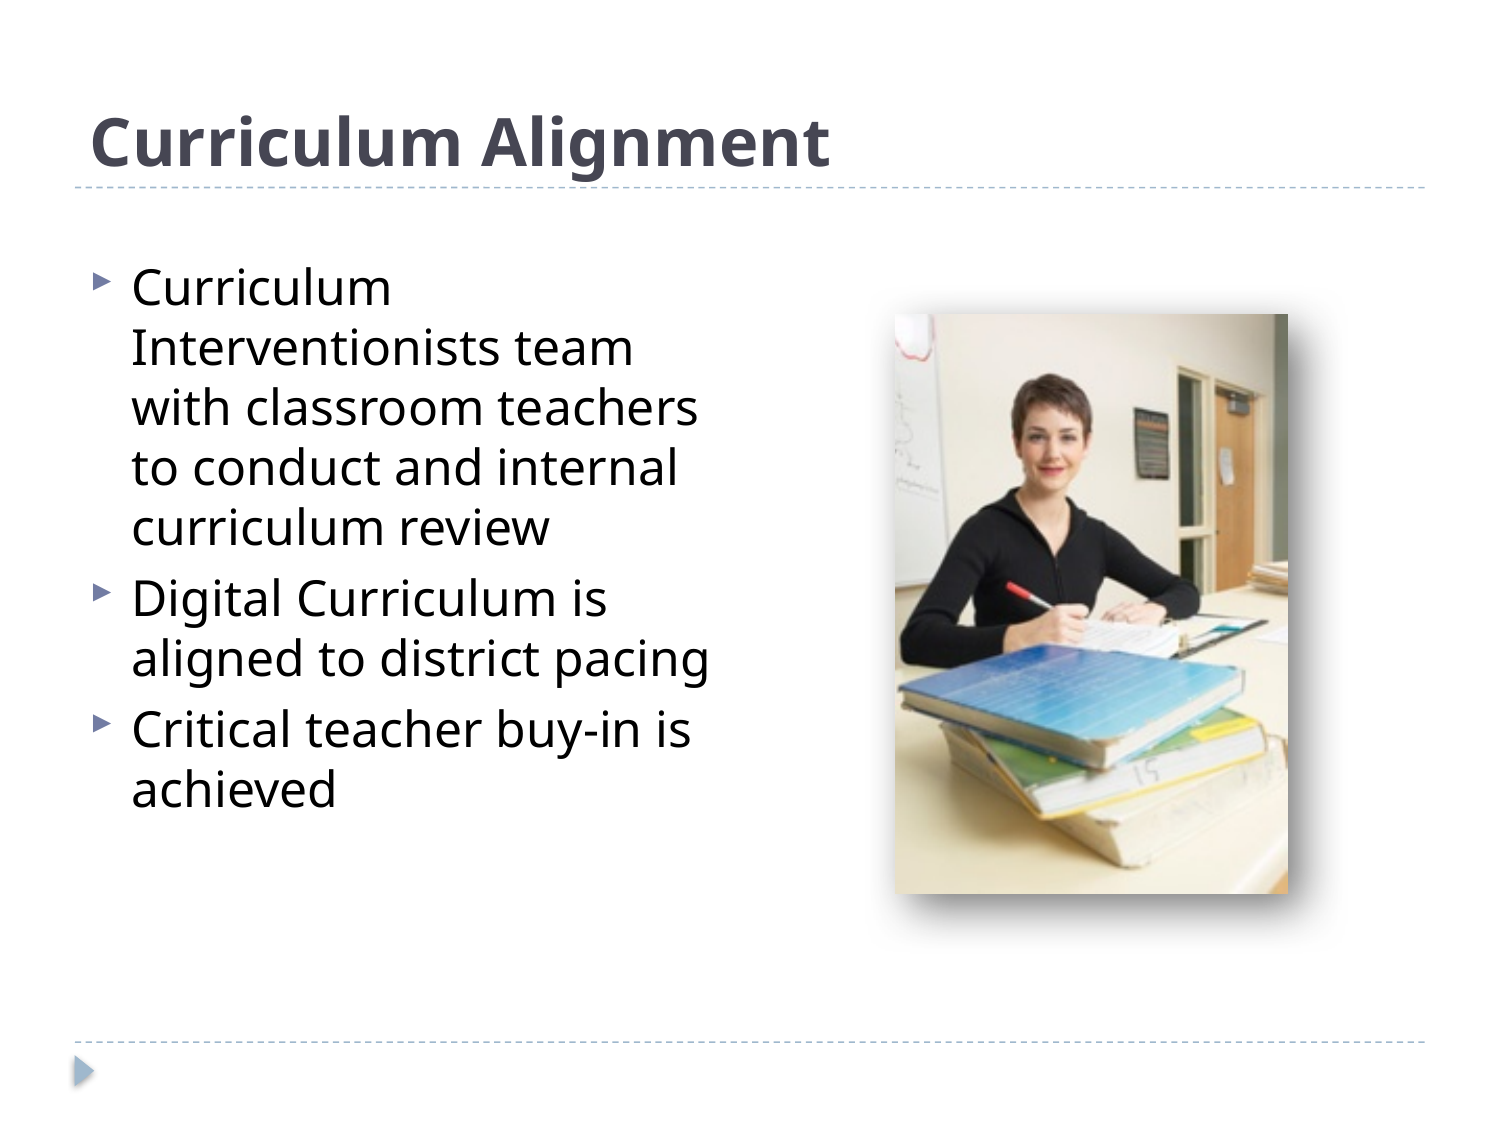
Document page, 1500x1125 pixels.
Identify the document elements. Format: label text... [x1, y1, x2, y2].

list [895, 314, 1288, 895]
list Curriculum Interventionists team with classroom teachers to conduct and internal curriculum review Digital Curriculum is aligned to district pacing Critical teacher buy-in is achieved [75, 200, 738, 1010]
title Curriculum Alignment [75, 37, 1425, 188]
